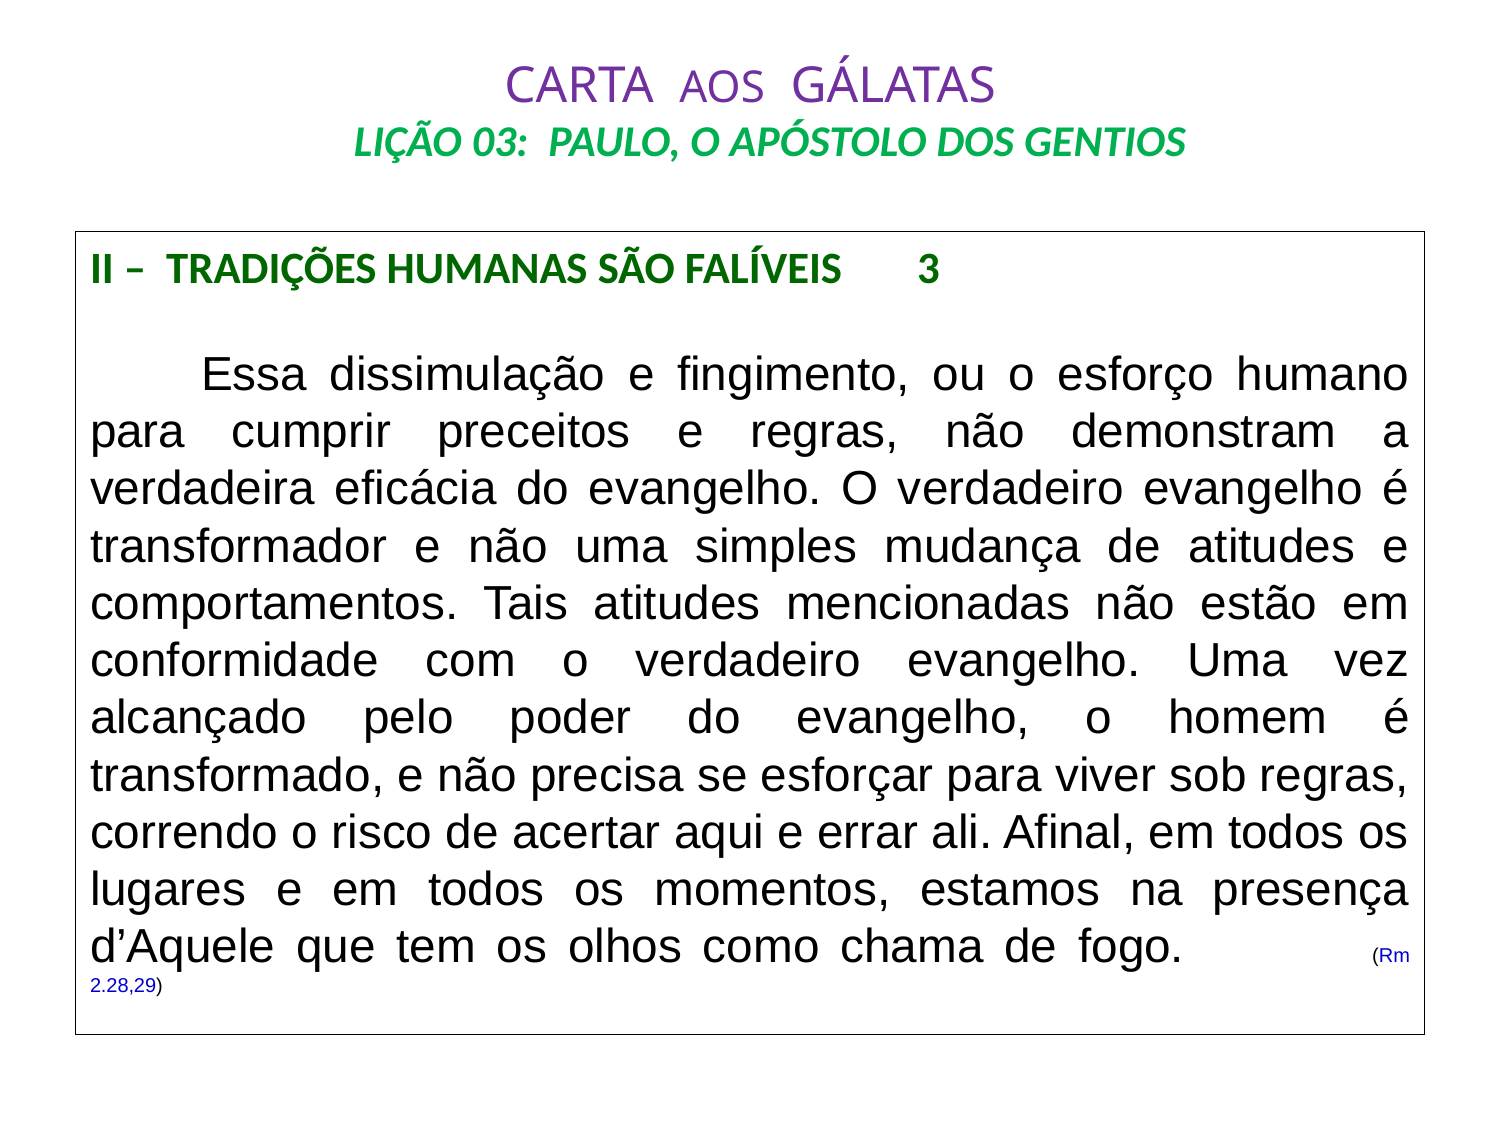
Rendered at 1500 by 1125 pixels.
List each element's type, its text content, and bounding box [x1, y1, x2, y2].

title CARTA AOS GÁLATAS LIÇÃO 03: PAULO, O APÓSTOLO DOS GENTIOS [75, 45, 1425, 173]
list II – TRADIÇÕES HUMANAS SÃO FALÍVEIS 3 Essa dissimulação e fingimento, ou o esforço humano para cumprir preceitos e regras, não demonstram a verdadeira eficácia do evangelho. O verdadeiro evangelho é transformador e não uma simples mudança de atitudes e comportamentos. Tais atitudes mencionadas não estão em conformidade com o verdadeiro evangelho. Uma vez alcançado pelo poder do evangelho, o homem é transformado, e não precisa se esforçar para viver sob regras, correndo o risco de acertar aqui e errar ali. Afinal, em todos os lugares e em todos os momentos, estamos na presença d’Aquele que tem os olhos como chama de fogo. (Rm 2.28,29) [75, 231, 1425, 1035]
